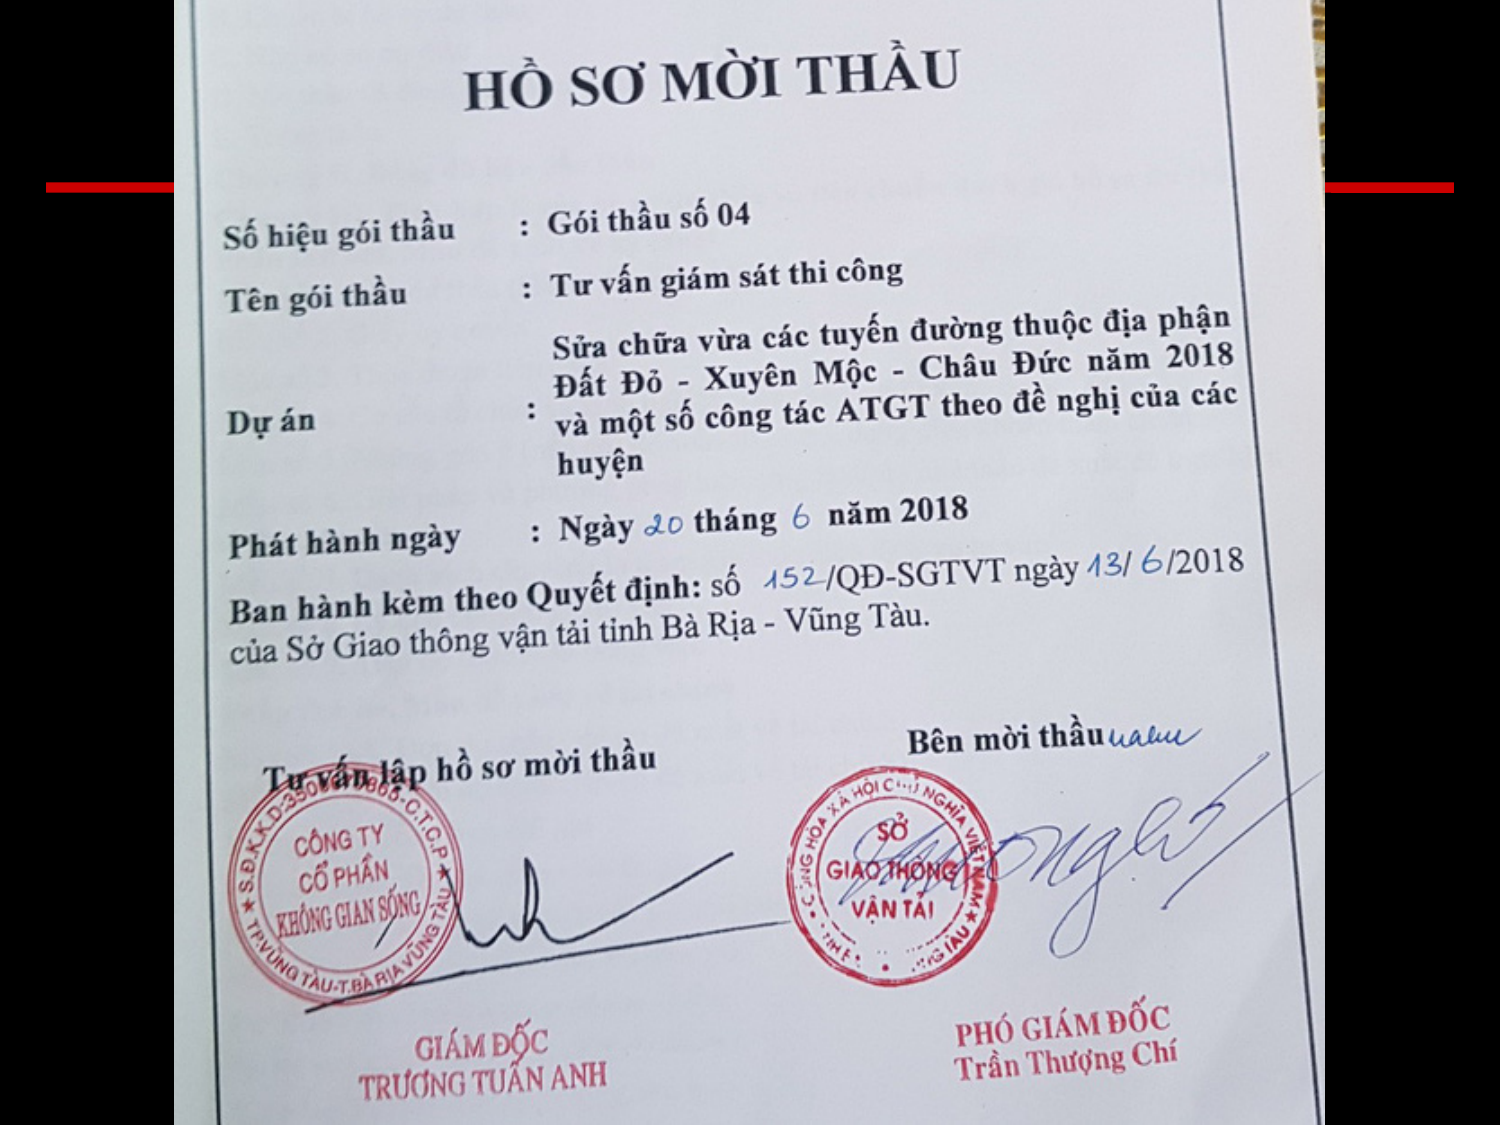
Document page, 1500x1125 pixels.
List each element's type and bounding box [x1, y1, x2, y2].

picture [174, 0, 1326, 1125]
